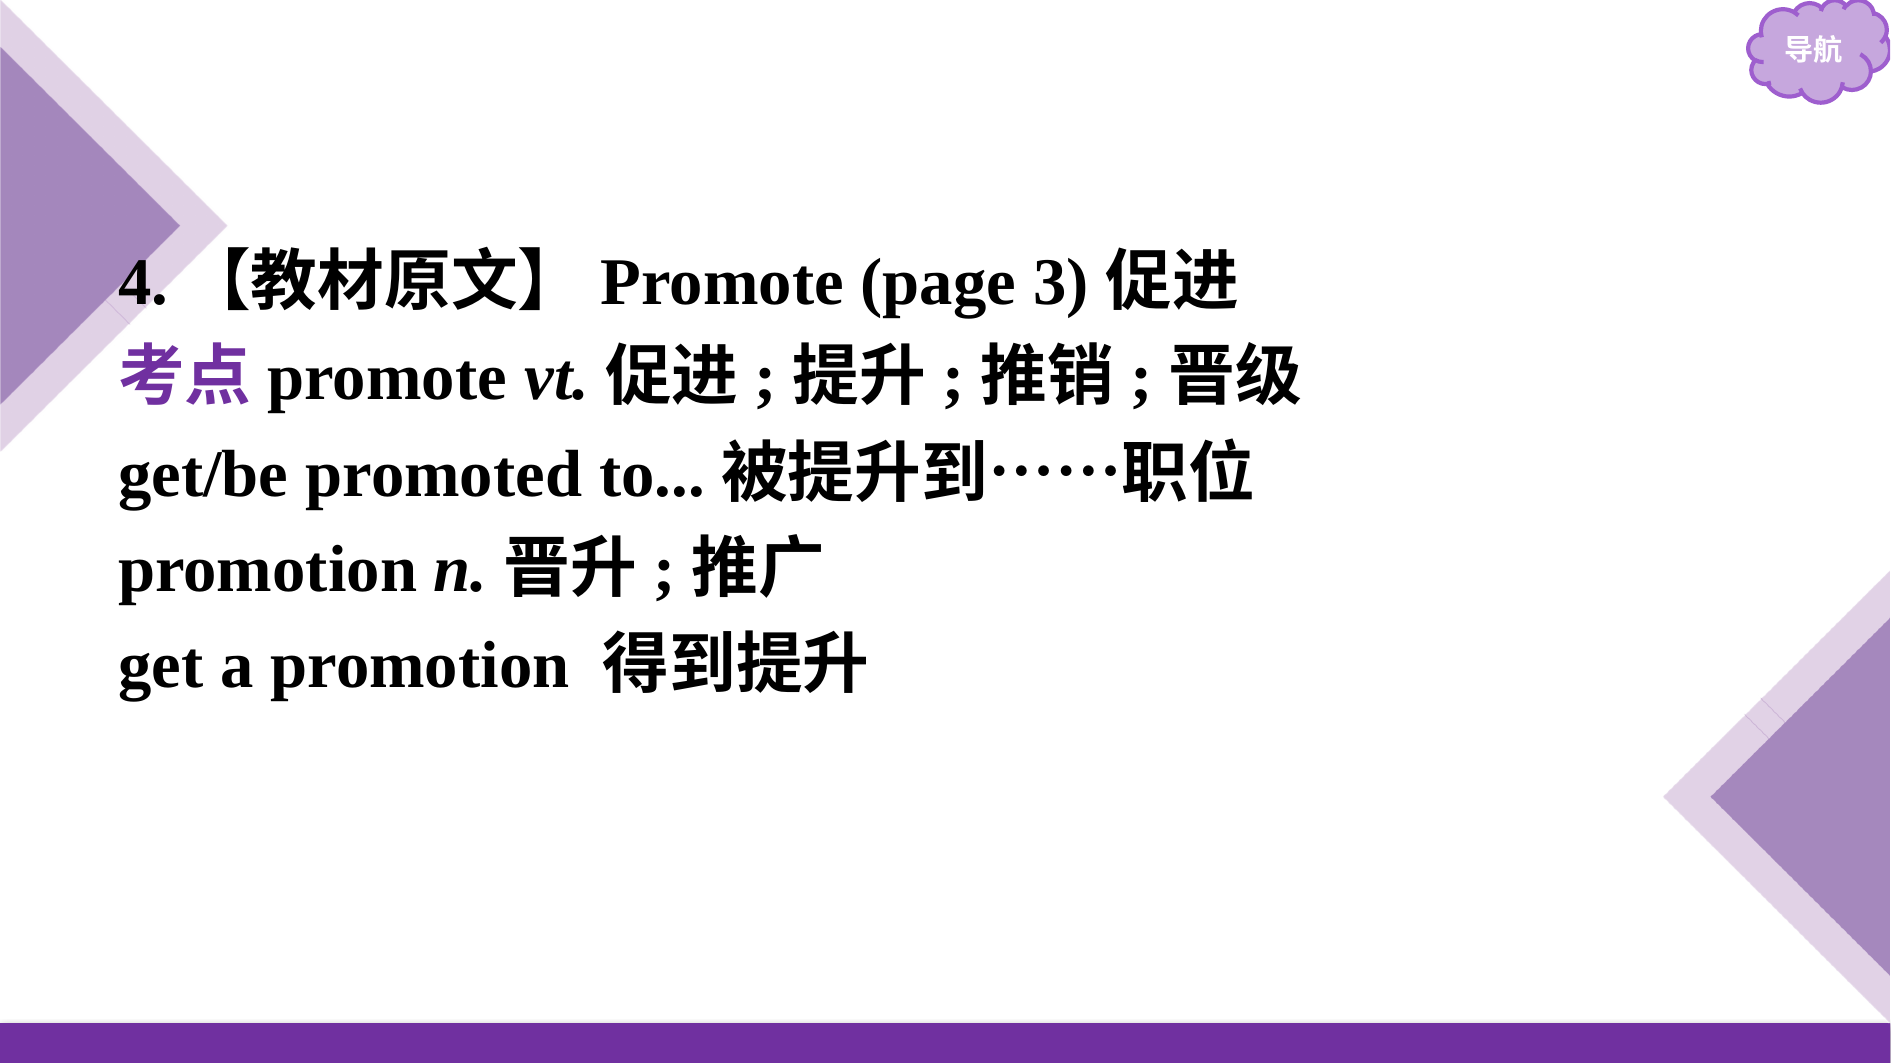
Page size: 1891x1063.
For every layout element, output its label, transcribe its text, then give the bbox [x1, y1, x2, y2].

picture [1660, 570, 1890, 1024]
picture [1, 0, 230, 451]
text_box 4.【教材原文】Promote (page 3)促进 考点promote vt.促进;提升;推销;晋级 get/be promoted to...被提升到……职位 promotion n.晋升;推广 get a promotion 得到提升 [59, 214, 1833, 709]
